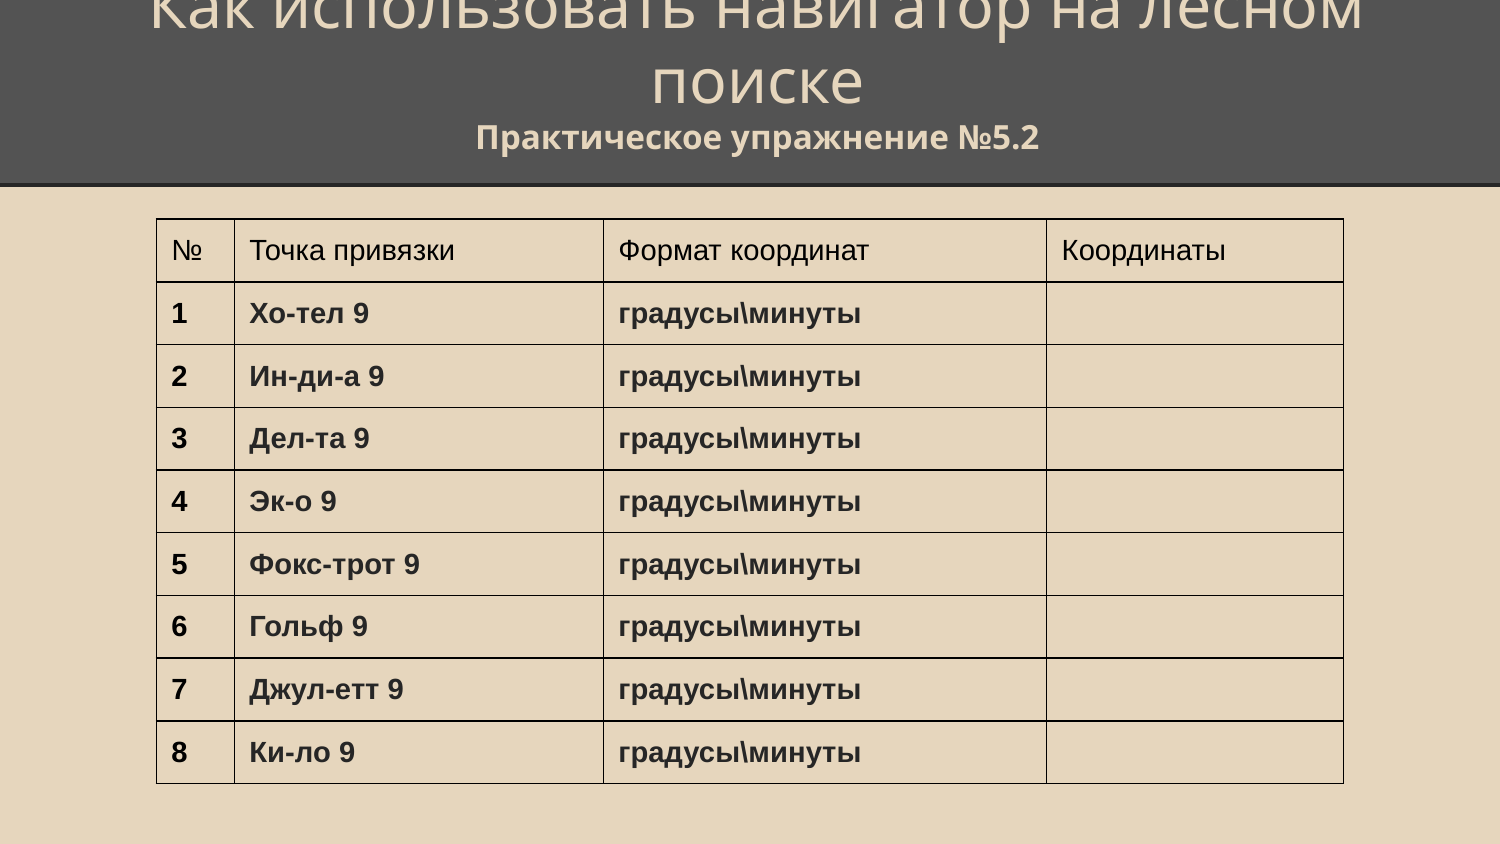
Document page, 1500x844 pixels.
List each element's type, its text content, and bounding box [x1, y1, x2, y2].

table_cell [1047, 596, 1343, 657]
table_cell Ин-ди-а 9 [235, 345, 603, 407]
table_cell градусы\минуты [604, 283, 1046, 344]
table_cell градусы\минуты [604, 659, 1046, 720]
table_header Точка привязки [235, 220, 603, 281]
table_cell [1047, 345, 1343, 407]
table_cell Джул-етт 9 [235, 659, 603, 720]
table_cell 8 [157, 722, 234, 783]
table_cell [1047, 283, 1343, 344]
table_cell градусы\минуты [604, 345, 1046, 407]
table_cell 4 [157, 471, 234, 532]
table_cell Ки-ло 9 [235, 722, 603, 783]
table_cell градусы\минуты [604, 722, 1046, 783]
table_cell [1047, 533, 1343, 595]
table_cell градусы\минуты [604, 596, 1046, 657]
table_cell [1047, 471, 1343, 532]
table_header Формат координат [604, 220, 1046, 281]
table_cell 6 [157, 596, 234, 657]
table_cell 3 [157, 408, 234, 469]
table_cell градусы\минуты [604, 408, 1046, 469]
table_cell [1047, 659, 1343, 720]
table_cell Гольф 9 [235, 596, 603, 657]
table_cell 1 [157, 283, 234, 344]
table_header Координаты [1047, 220, 1343, 281]
table_cell [1047, 408, 1343, 469]
table_cell Хо-тел 9 [235, 283, 603, 344]
title Как использовать навигатор на лесном поиске Практическое упражнение №5.2 [24, 10, 1492, 172]
table_cell [1047, 722, 1343, 783]
table_header № [157, 220, 234, 281]
table_cell 7 [157, 659, 234, 720]
table_cell градусы\минуты [604, 471, 1046, 532]
table_cell Фокс-трот 9 [235, 533, 603, 595]
table_cell 5 [157, 533, 234, 595]
table_cell Эк-о 9 [235, 471, 603, 532]
table_cell Дел-та 9 [235, 408, 603, 469]
table_cell 2 [157, 345, 234, 407]
table_cell градусы\минуты [604, 533, 1046, 595]
